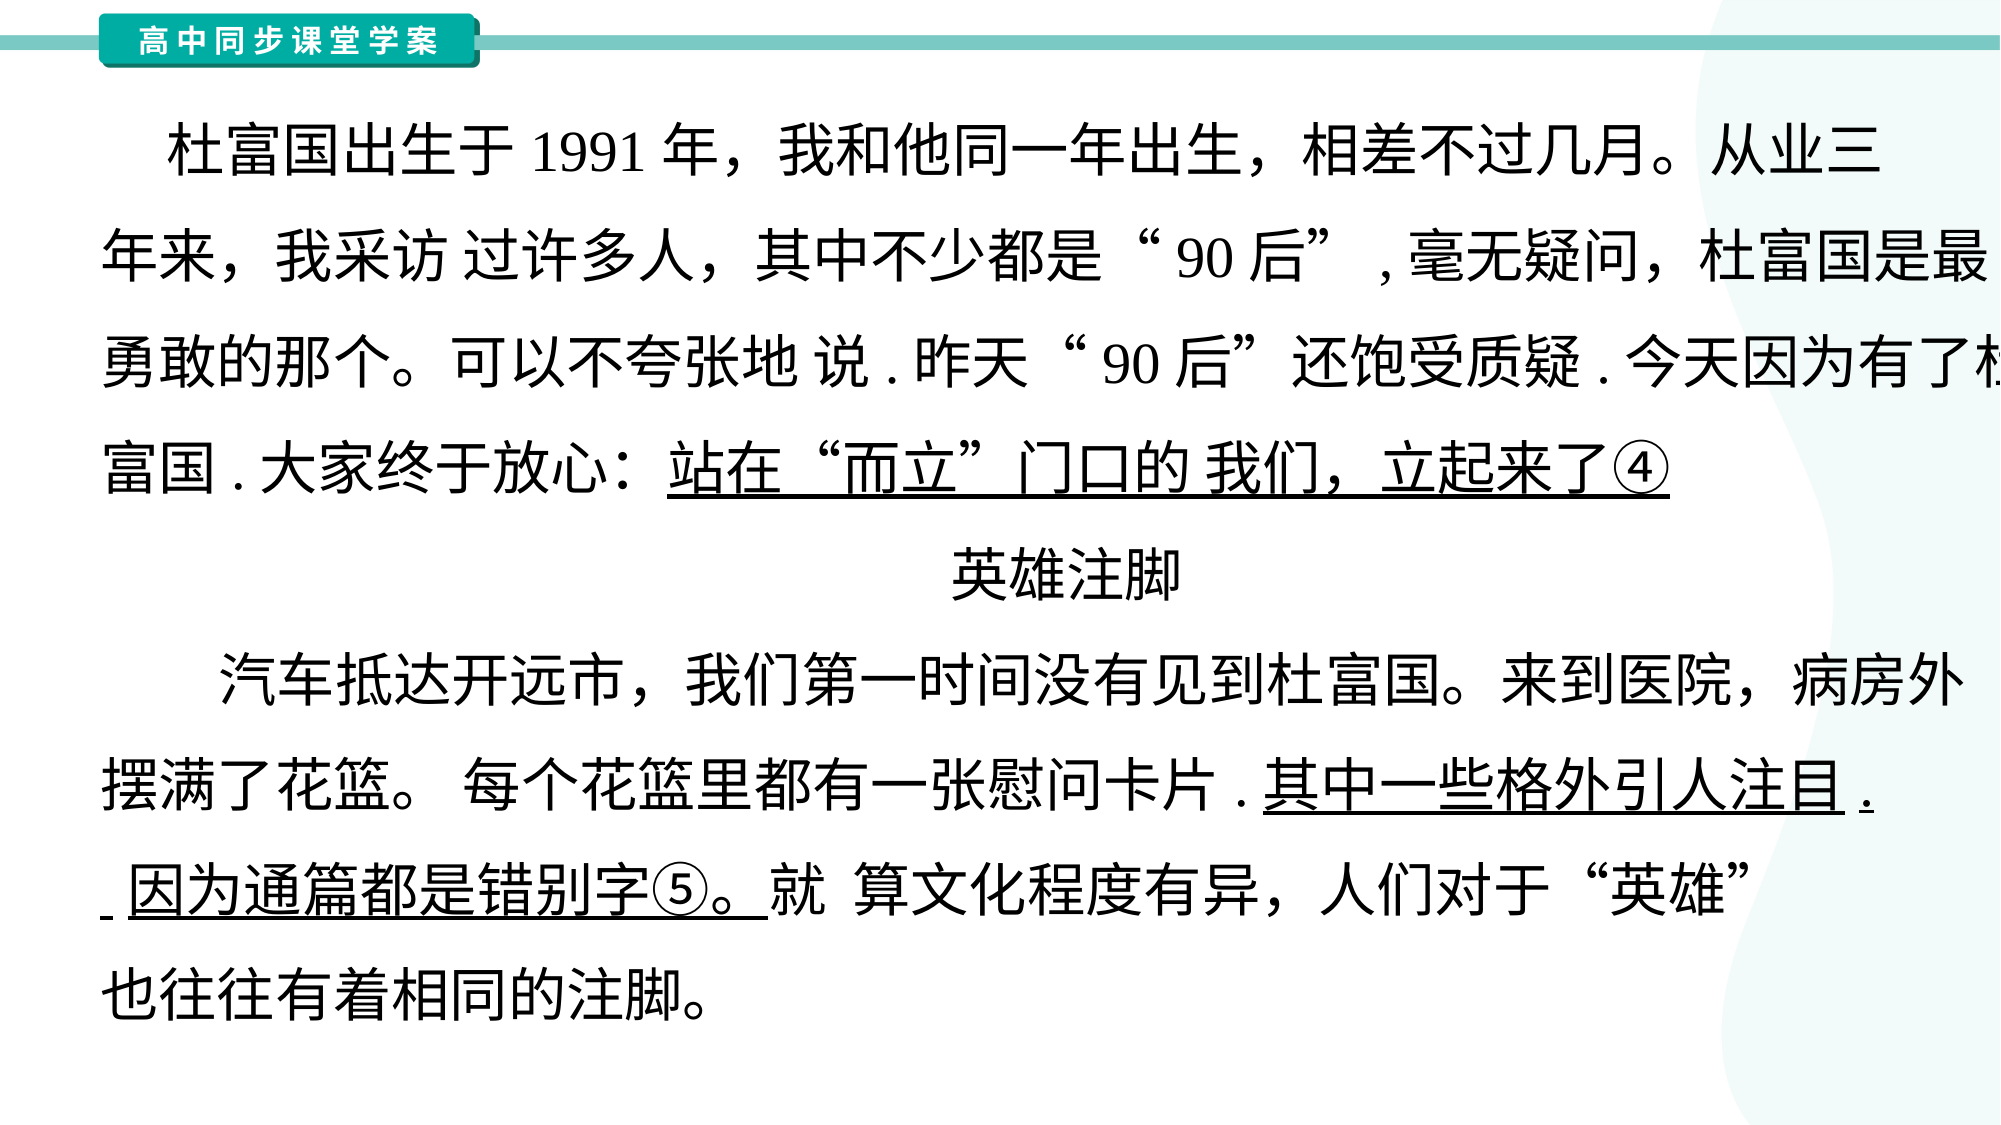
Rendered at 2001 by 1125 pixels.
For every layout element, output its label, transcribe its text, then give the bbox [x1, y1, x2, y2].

picture [0, 0, 2000, 1125]
text_box 杜富国出生于1991年，我和他同一年出生，相差不过几月。从业三 年来，我采访 过许多人，其中不少都是“90后”,毫无疑问，杜富国是最 勇敢的那个。可以不夸张地 说.昨天“90后”还饱受质疑.今天因为有了杜 富国.大家终于放心：站在“而立”门口的 我们，立起来了④ 英雄注脚 汽车抵达开远市，我们第一时间没有见到杜富国。来到医院，病房外 摆满了花篮。 每个花篮里都有一张慰问卡片.其中一些格外引人注目. 因为通篇都是错别字⑤。就 算文化程度有异，人们对于“英雄” 也往往有着相同的注脚。 [100, 76, 1899, 1033]
